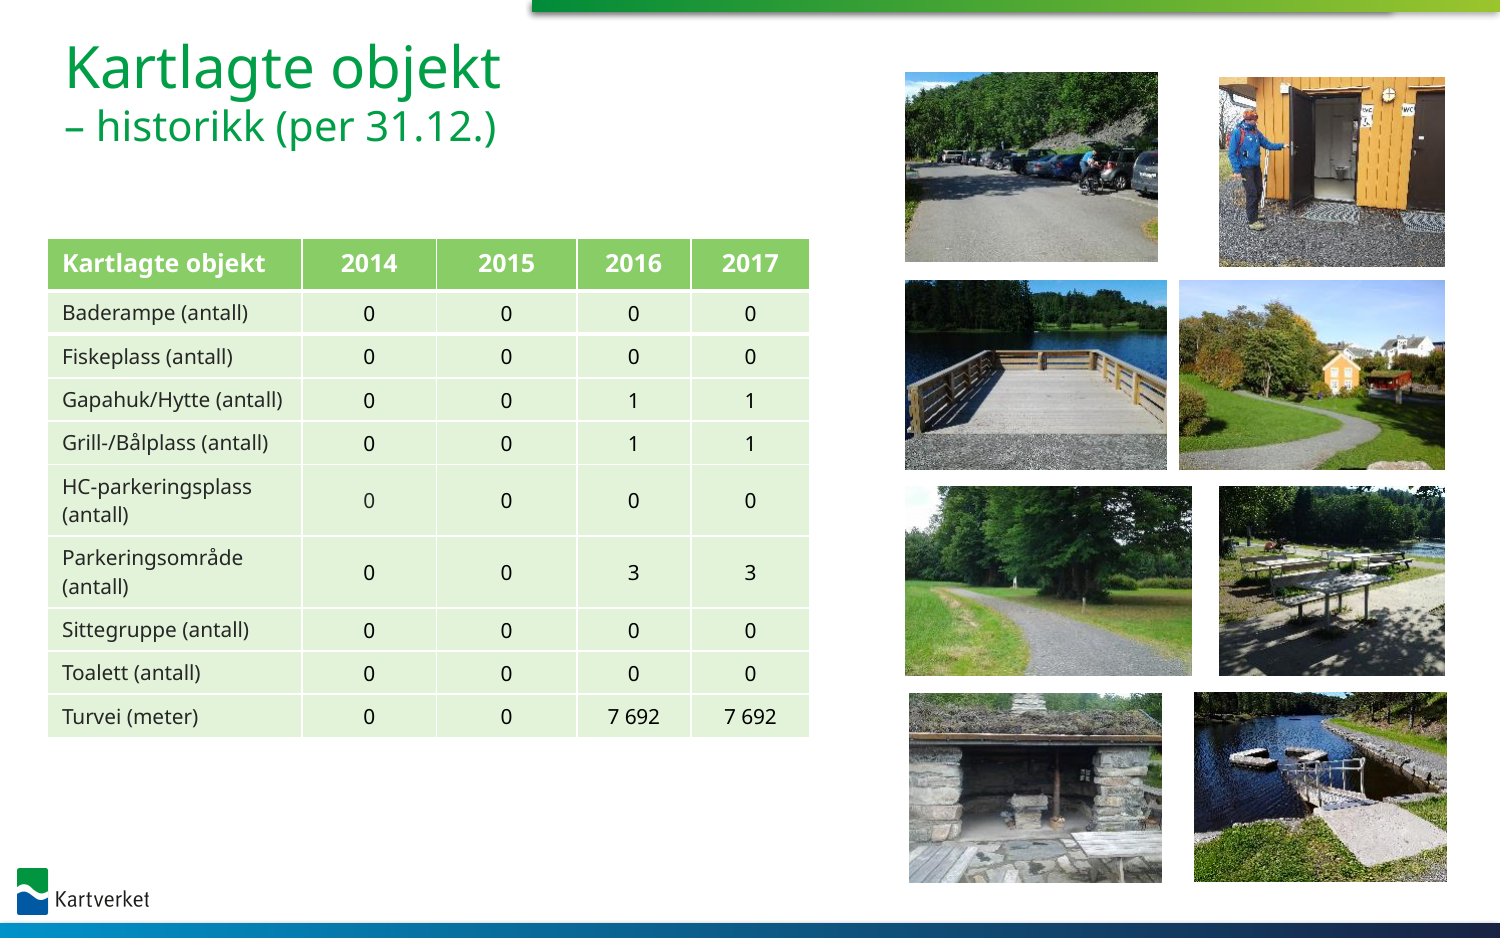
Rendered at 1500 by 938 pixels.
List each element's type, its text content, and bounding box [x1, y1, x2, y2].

table_cell 0 [692, 336, 809, 377]
table_cell 3 [692, 537, 809, 607]
table_cell 1 [578, 422, 690, 464]
table_cell 0 [692, 609, 809, 650]
table_cell 0 [437, 293, 576, 332]
table_header 2014 [303, 239, 436, 289]
picture [905, 72, 1158, 262]
table_cell 0 [437, 465, 576, 535]
table_cell 3 [578, 537, 690, 607]
picture [1194, 692, 1448, 882]
table_cell 1 [692, 422, 809, 464]
table_cell 1 [578, 379, 690, 420]
table_cell Grill-/Bålplass (antall) [48, 422, 301, 464]
picture [1219, 77, 1445, 267]
table_cell Parkeringsområde (antall) [48, 537, 301, 607]
table_cell 7 692 [692, 695, 809, 737]
table_cell 0 [303, 652, 436, 693]
table_cell 0 [303, 422, 436, 464]
table_header 2017 [692, 239, 809, 289]
table_cell Gapahuk/Hytte (antall) [48, 379, 301, 420]
table_header 2015 [437, 239, 576, 289]
table_cell 0 [437, 379, 576, 420]
table_cell Sittegruppe (antall) [48, 609, 301, 650]
table_cell 0 [303, 336, 436, 377]
table_cell 0 [692, 465, 809, 535]
table_cell 0 [437, 695, 576, 737]
table_cell HC-parkeringsplass (antall) [48, 465, 301, 535]
table_cell Toalett (antall) [48, 652, 301, 693]
table_cell 1 [692, 379, 809, 420]
table_cell 0 [303, 609, 436, 650]
table_cell 0 [437, 537, 576, 607]
table_cell Baderampe (antall) [48, 293, 301, 332]
table_cell 0 [578, 652, 690, 693]
table_cell 0 [578, 293, 690, 332]
table_cell 0 [437, 652, 576, 693]
table_cell 0 [303, 293, 436, 332]
table_cell 0 [692, 293, 809, 332]
table_cell 0 [578, 336, 690, 377]
picture [909, 693, 1163, 884]
picture [1219, 486, 1445, 676]
table_cell 0 [692, 652, 809, 693]
picture [1179, 280, 1445, 470]
table_cell 0 [578, 609, 690, 650]
text_box Kartlagte objekt – historikk (per 31.12.) [49, 14, 1431, 158]
table_cell Turvei (meter) [48, 695, 301, 737]
picture [905, 280, 1167, 470]
table_cell Fiskeplass (antall) [48, 336, 301, 377]
table_cell 0 [437, 336, 576, 377]
picture [905, 486, 1193, 676]
table_cell 0 [437, 609, 576, 650]
table_cell 0 [303, 537, 436, 607]
table_cell 0 [303, 695, 436, 737]
table_cell 7 692 [578, 695, 690, 737]
table_header Kartlagte objekt [48, 239, 301, 289]
table_header 2016 [578, 239, 690, 289]
table_cell 0 [578, 465, 690, 535]
table_cell 0 [303, 465, 436, 535]
table_cell 0 [303, 379, 436, 420]
table_cell 0 [437, 422, 576, 464]
